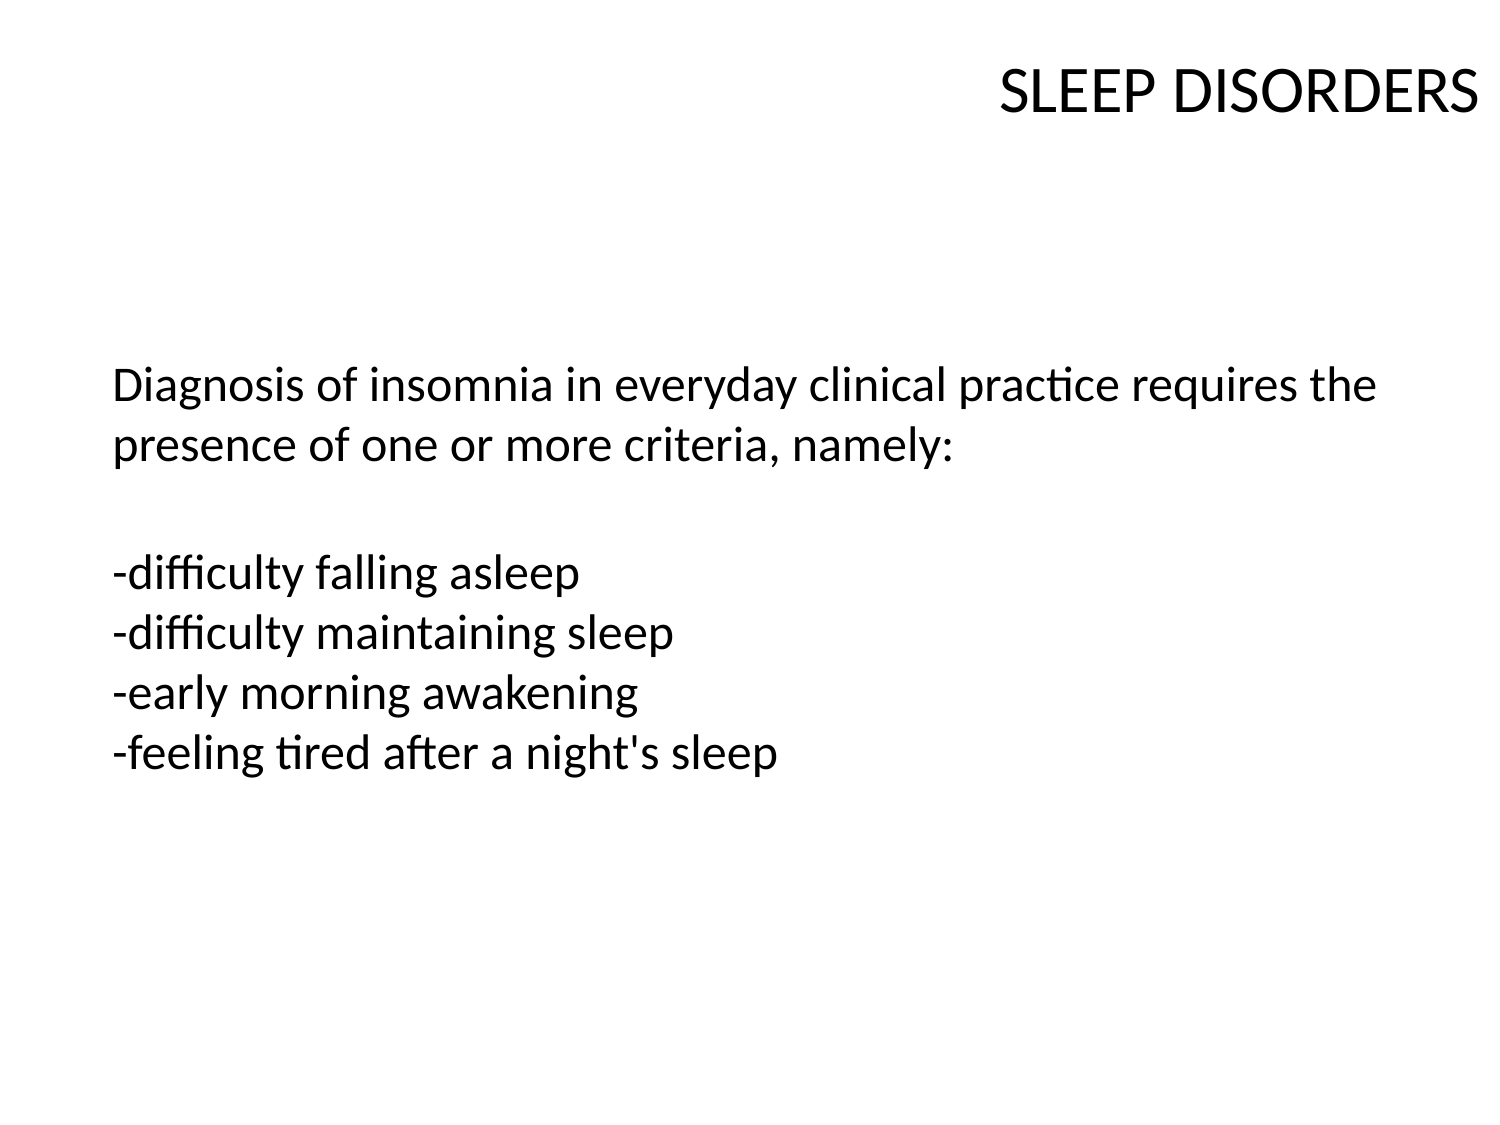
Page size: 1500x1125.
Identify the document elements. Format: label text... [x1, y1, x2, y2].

text_box SLEEP DISORDERS [145, 0, 1496, 180]
text_box Diagnosis of insomnia in everyday clinical practice requires the presence of one or more criteria, namely: -difficulty falling asleep -difficulty maintaining sleep -early morning awakening -feeling tired after a night's sleep [22, 344, 1469, 787]
